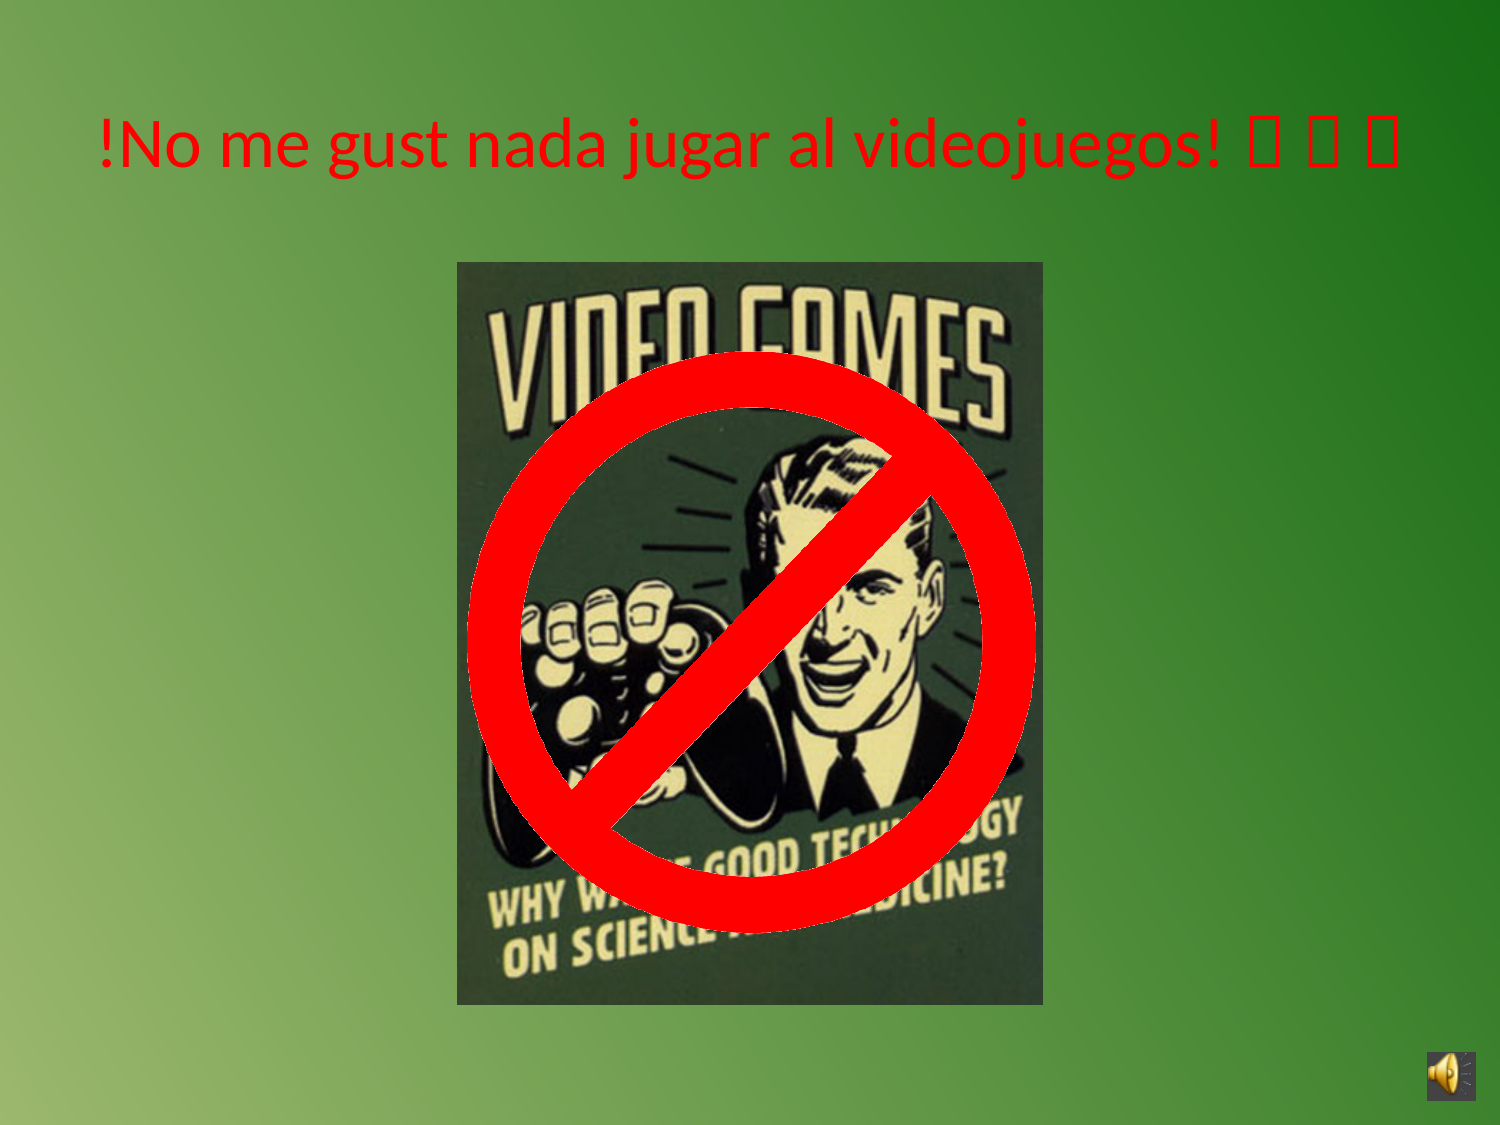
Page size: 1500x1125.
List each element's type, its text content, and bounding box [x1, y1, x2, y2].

picture [1426, 1051, 1477, 1102]
picture [462, 287, 1040, 1001]
title !No me gust nada jugar al videojuegos!    [75, 45, 1425, 233]
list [457, 262, 1043, 292]
